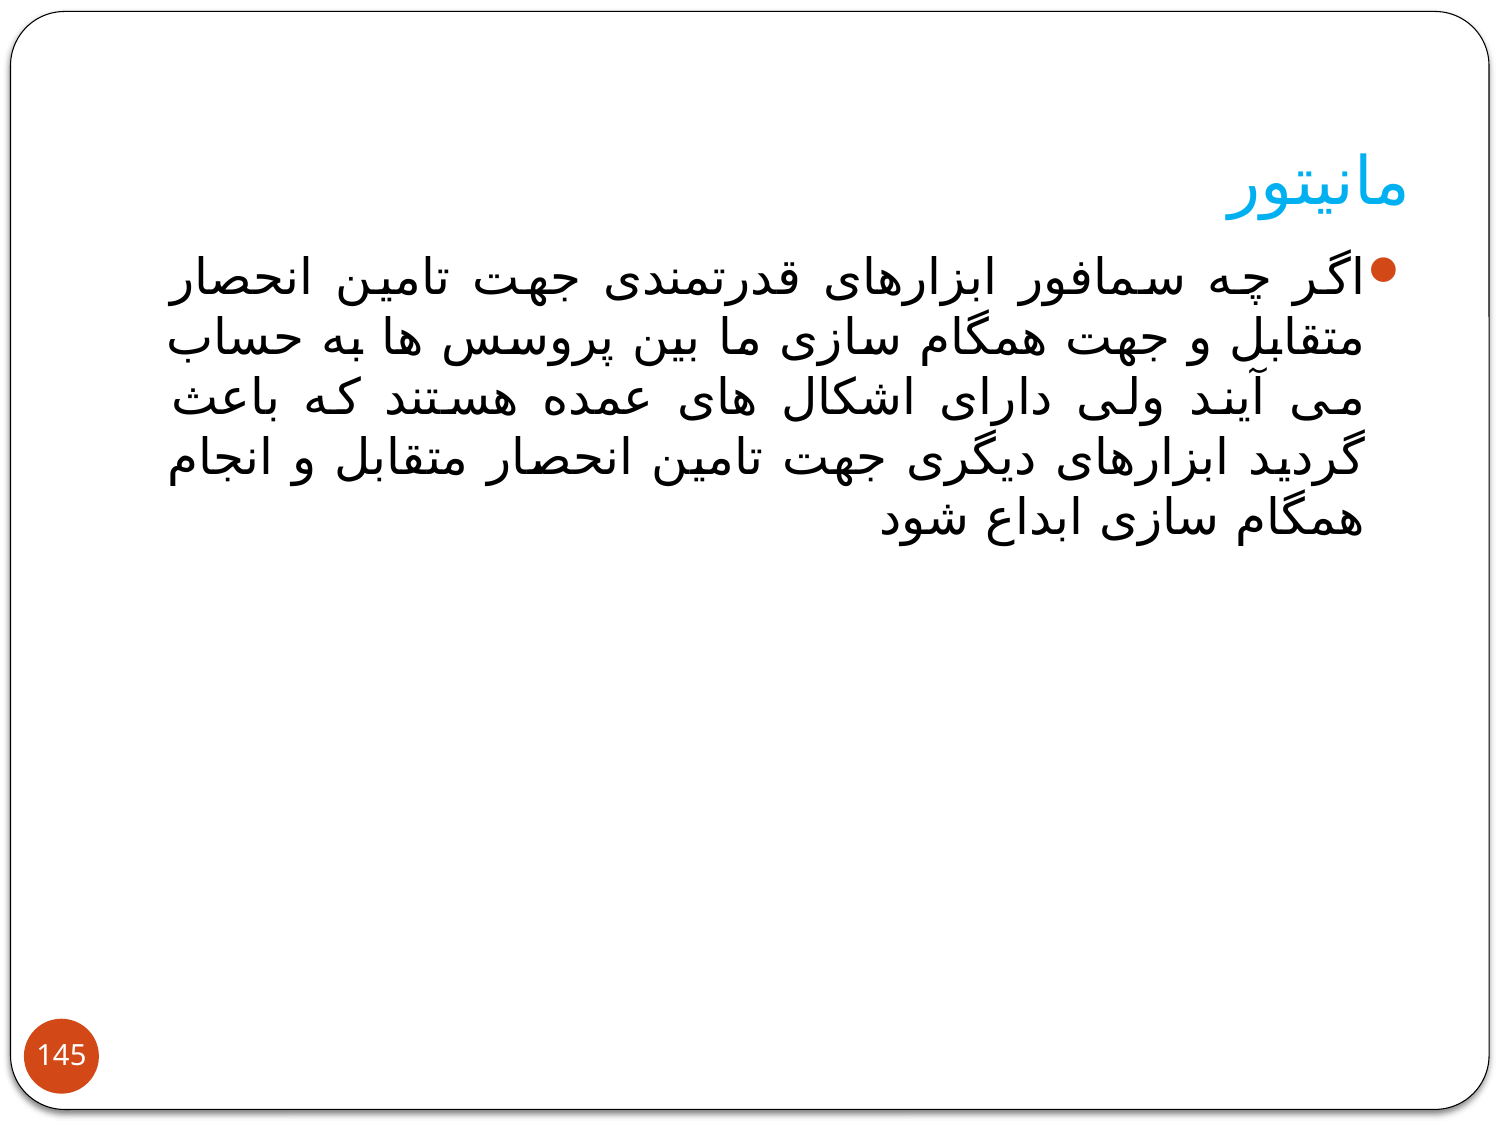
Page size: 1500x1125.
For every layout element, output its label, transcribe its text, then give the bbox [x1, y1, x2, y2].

title مانیتور [150, 45, 1425, 233]
slide_number 145 [23, 1018, 99, 1094]
list اگر چه سمافور ابزارهای قدرتمندی جهت تامین انحصار متقابل و جهت همگام سازی ما بین پروسس ها به حساب می آیند ولی دارای اشکال های عمده هستند که باعث گردید ابزارهای دیگری جهت تامین انحصار متقابل و انجام همگام سازی ابداع شود [150, 237, 1425, 988]
